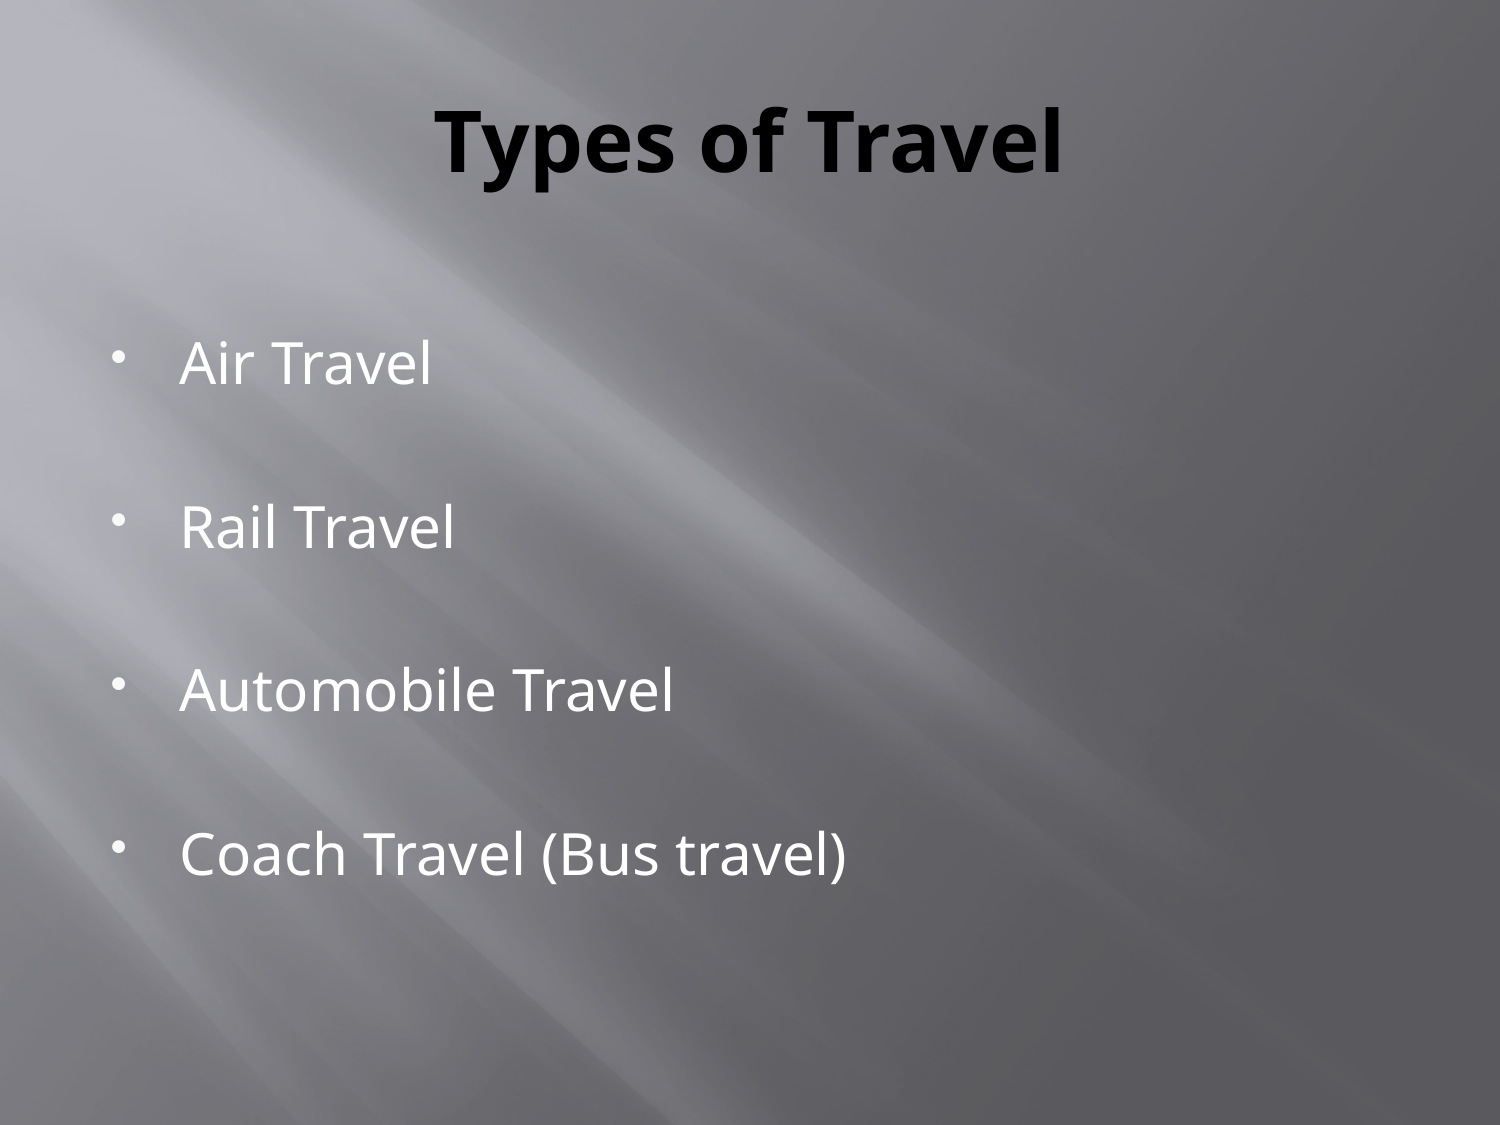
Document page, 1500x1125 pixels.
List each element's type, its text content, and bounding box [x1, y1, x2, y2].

title Types of Travel [75, 45, 1425, 233]
list Air Travel Rail Travel Automobile Travel Coach Travel (Bus travel) [75, 237, 1425, 1010]
